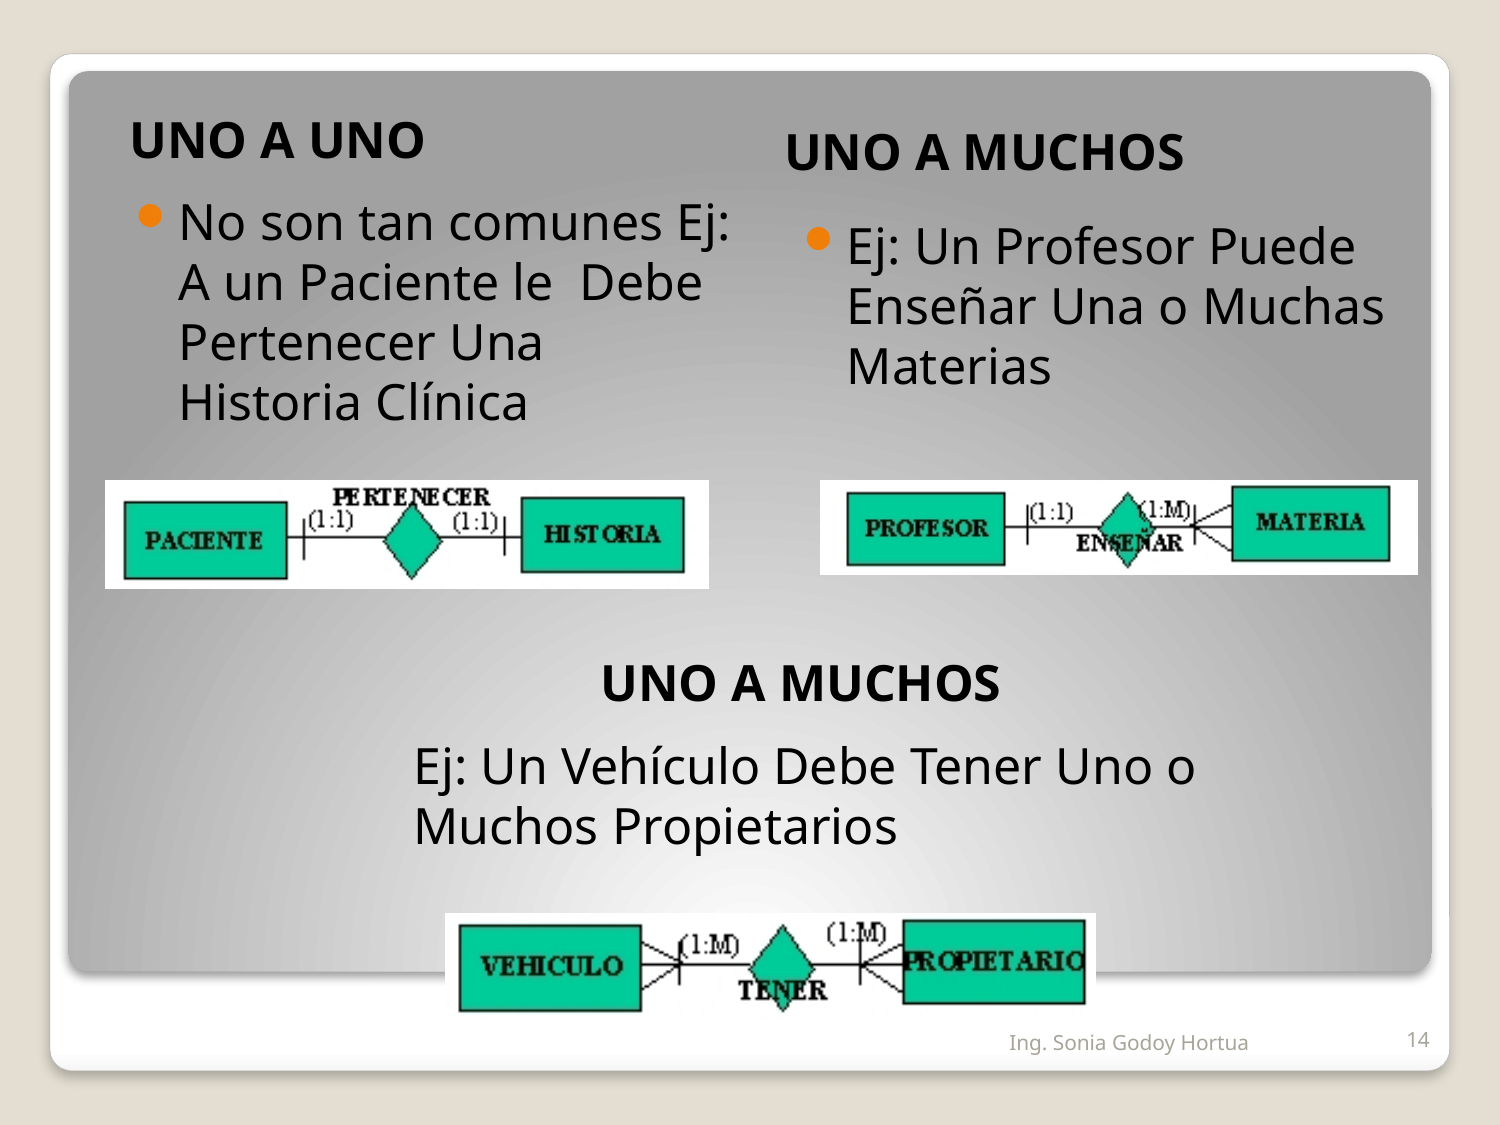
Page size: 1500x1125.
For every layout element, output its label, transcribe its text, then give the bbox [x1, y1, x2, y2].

list UNO A MUCHOS [761, 81, 1407, 213]
slide_number 14 [1369, 1002, 1445, 1063]
text_box UNO A MUCHOS [585, 644, 1017, 720]
list No son tan comunes Ej: A un Paciente le Debe Pertenecer Una Historia Clínica [105, 175, 751, 749]
list Ej: Un Profesor Puede Enseñar Una o Muchas Materias [773, 198, 1419, 772]
text_box Ej: Un Vehículo Debe Tener Uno o Muchos Propietarios [398, 727, 1231, 863]
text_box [445, 913, 1096, 1020]
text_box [820, 480, 1419, 575]
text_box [105, 480, 709, 589]
footer Ing. Sonia Godoy Hortua [994, 1002, 1369, 1063]
list UNO A UNO [105, 70, 751, 175]
